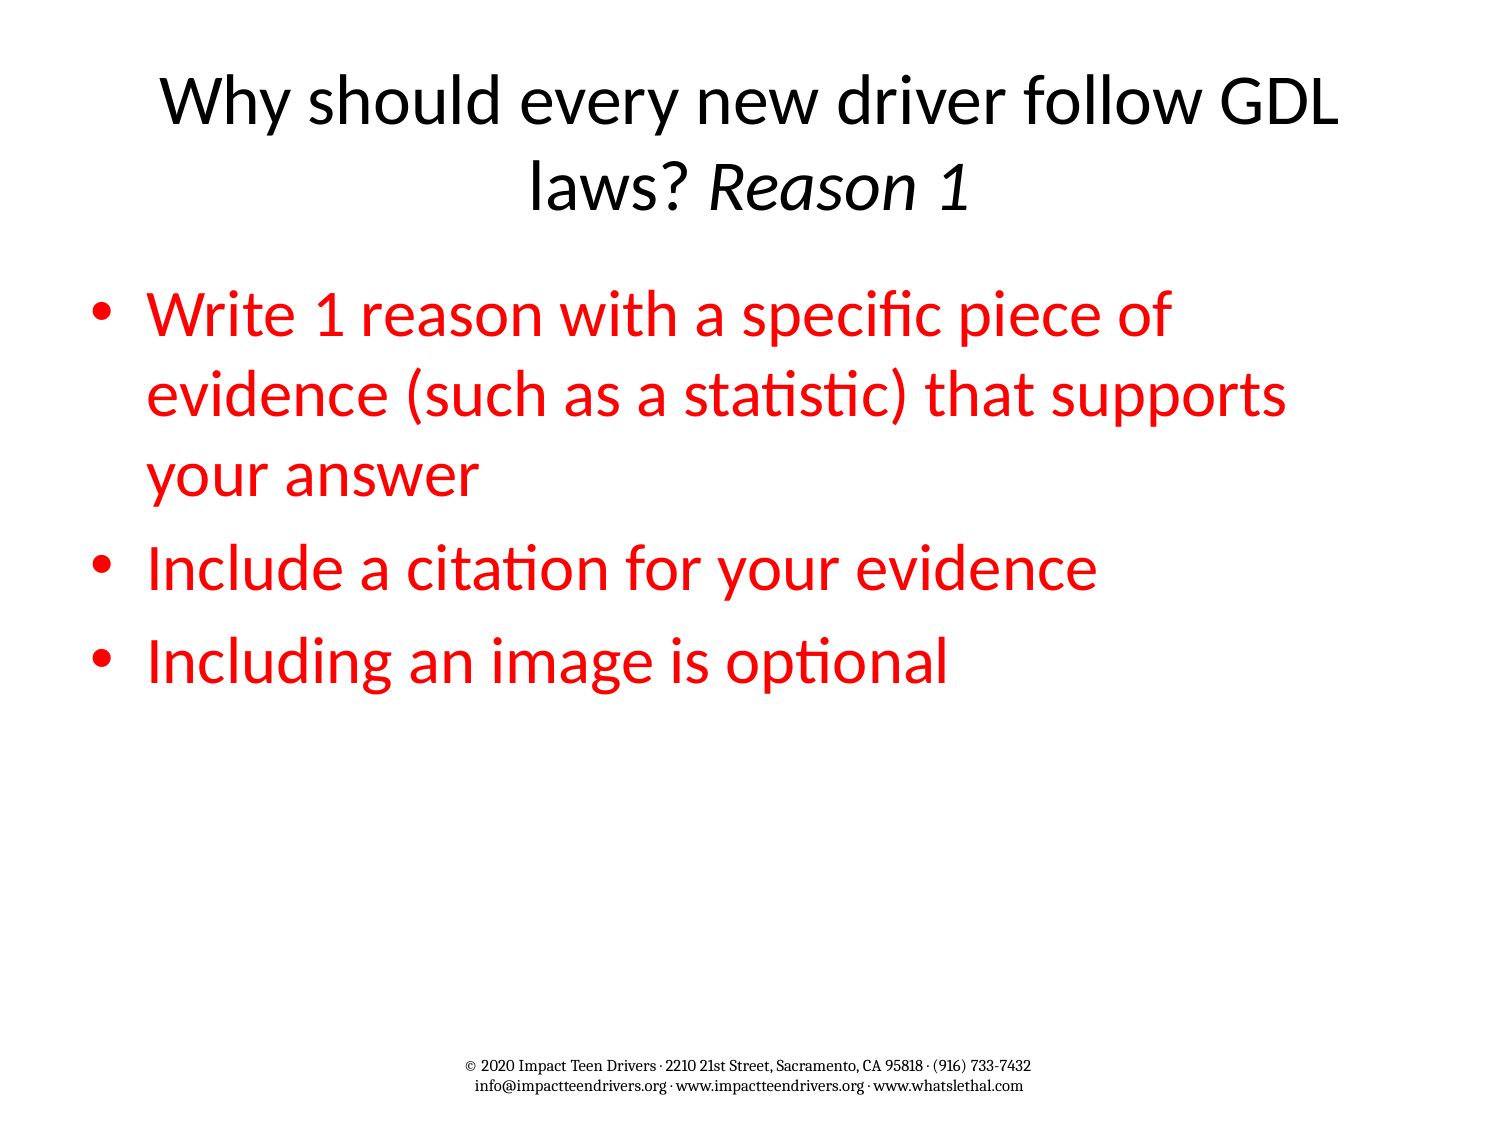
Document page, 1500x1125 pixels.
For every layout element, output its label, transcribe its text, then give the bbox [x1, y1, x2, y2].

text_box © 2020 Impact Teen Drivers · 2210 21st Street, Sacramento, CA 95818 · (916) 733-7432 info@impactteendrivers.org · www.impactteendrivers.org · www.whatslethal.com [46, 1039, 1454, 1114]
list Write 1 reason with a specific piece of evidence (such as a statistic) that supports your answer Include a citation for your evidence Including an image is optional [75, 262, 1425, 1005]
title Why should every new driver follow GDL laws? Reason 1 [75, 45, 1425, 233]
